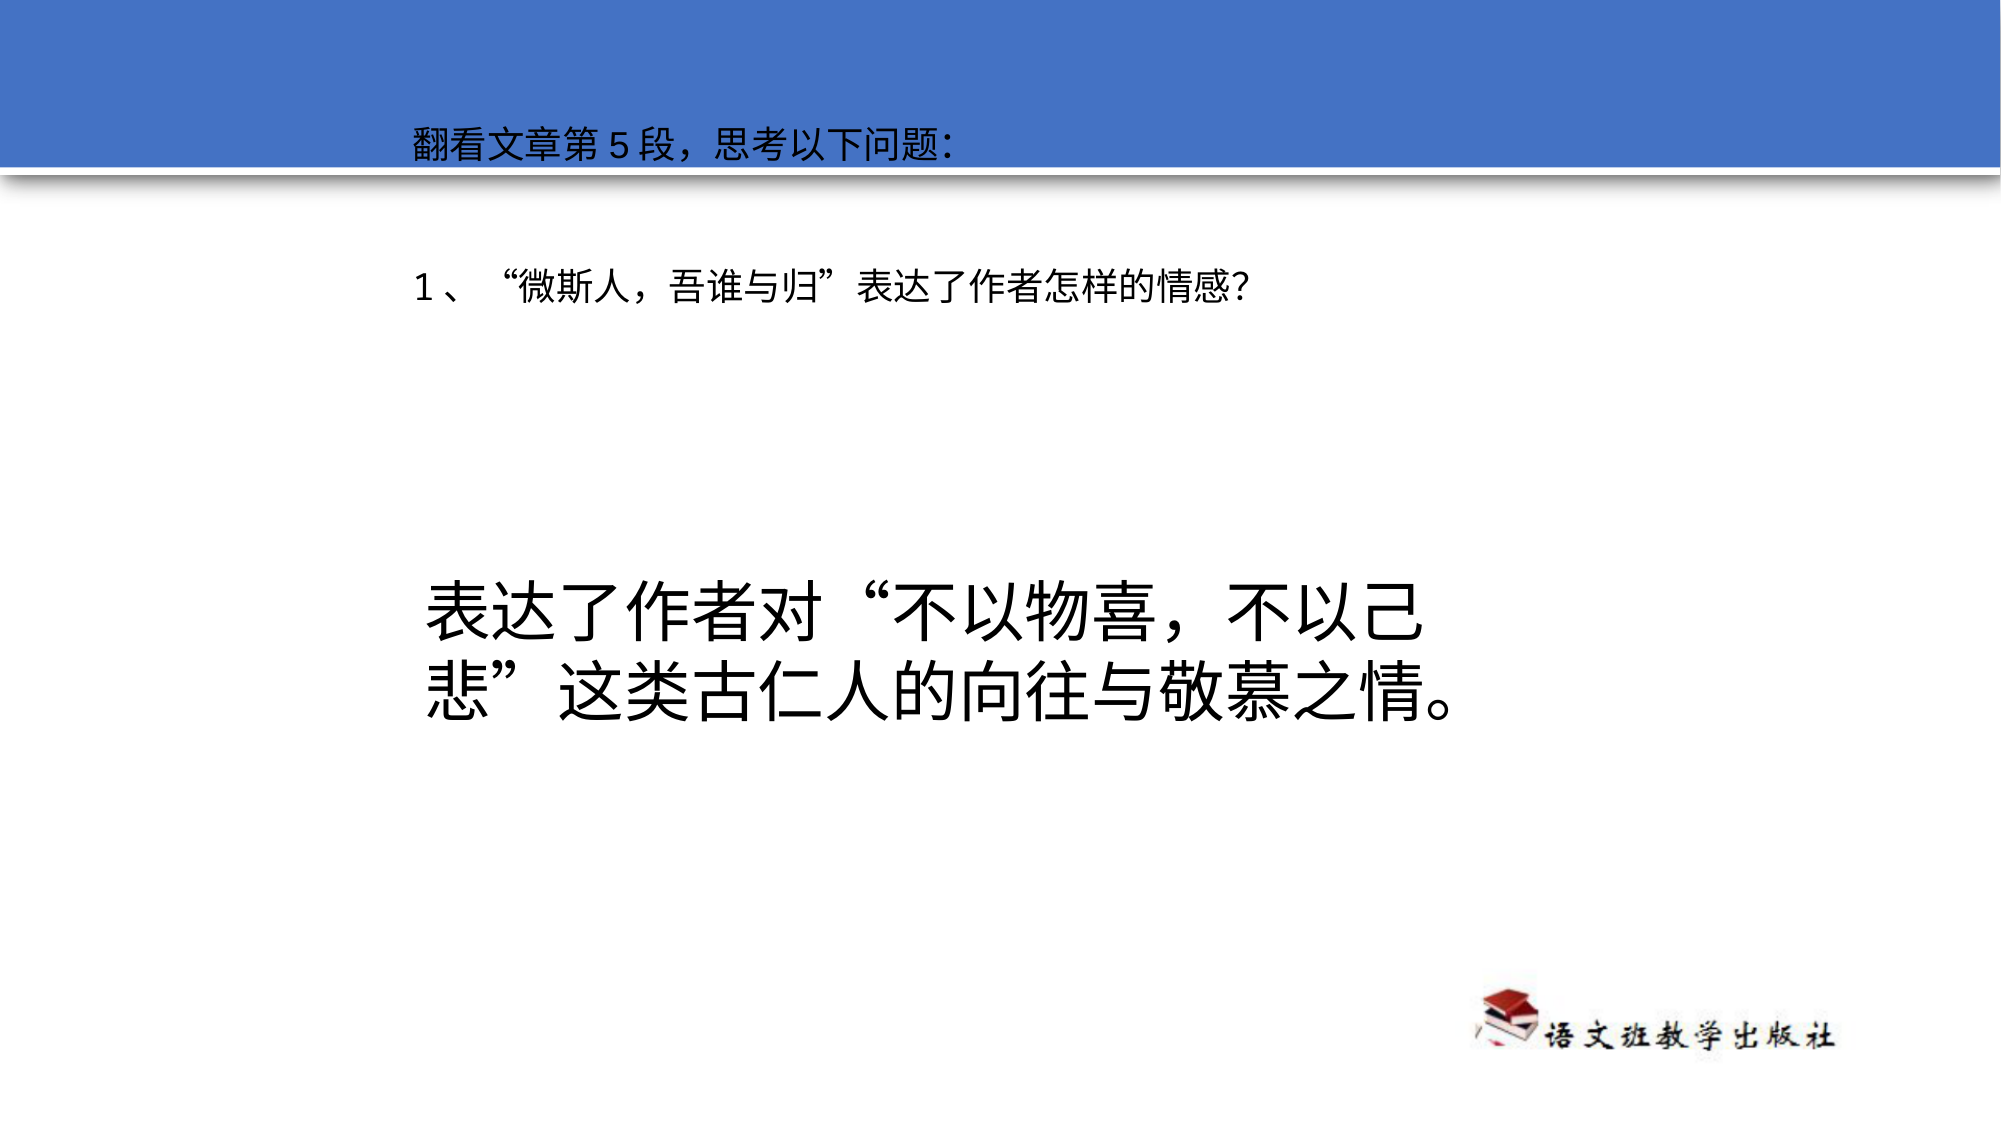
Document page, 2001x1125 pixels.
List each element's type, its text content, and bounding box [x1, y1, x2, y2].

text_box 表达了作者对“不以物喜，不以己悲”这类古仁人的向往与敬慕之情。 [409, 562, 1544, 738]
text_box 翻看文章第5段，思考以下问题： [397, 113, 1496, 174]
picture [0, 0, 2001, 1125]
text_box 1、“微斯人，吾谁与归”表达了作者怎样的情感？ [397, 255, 1532, 316]
text_box [433, 125, 1615, 186]
